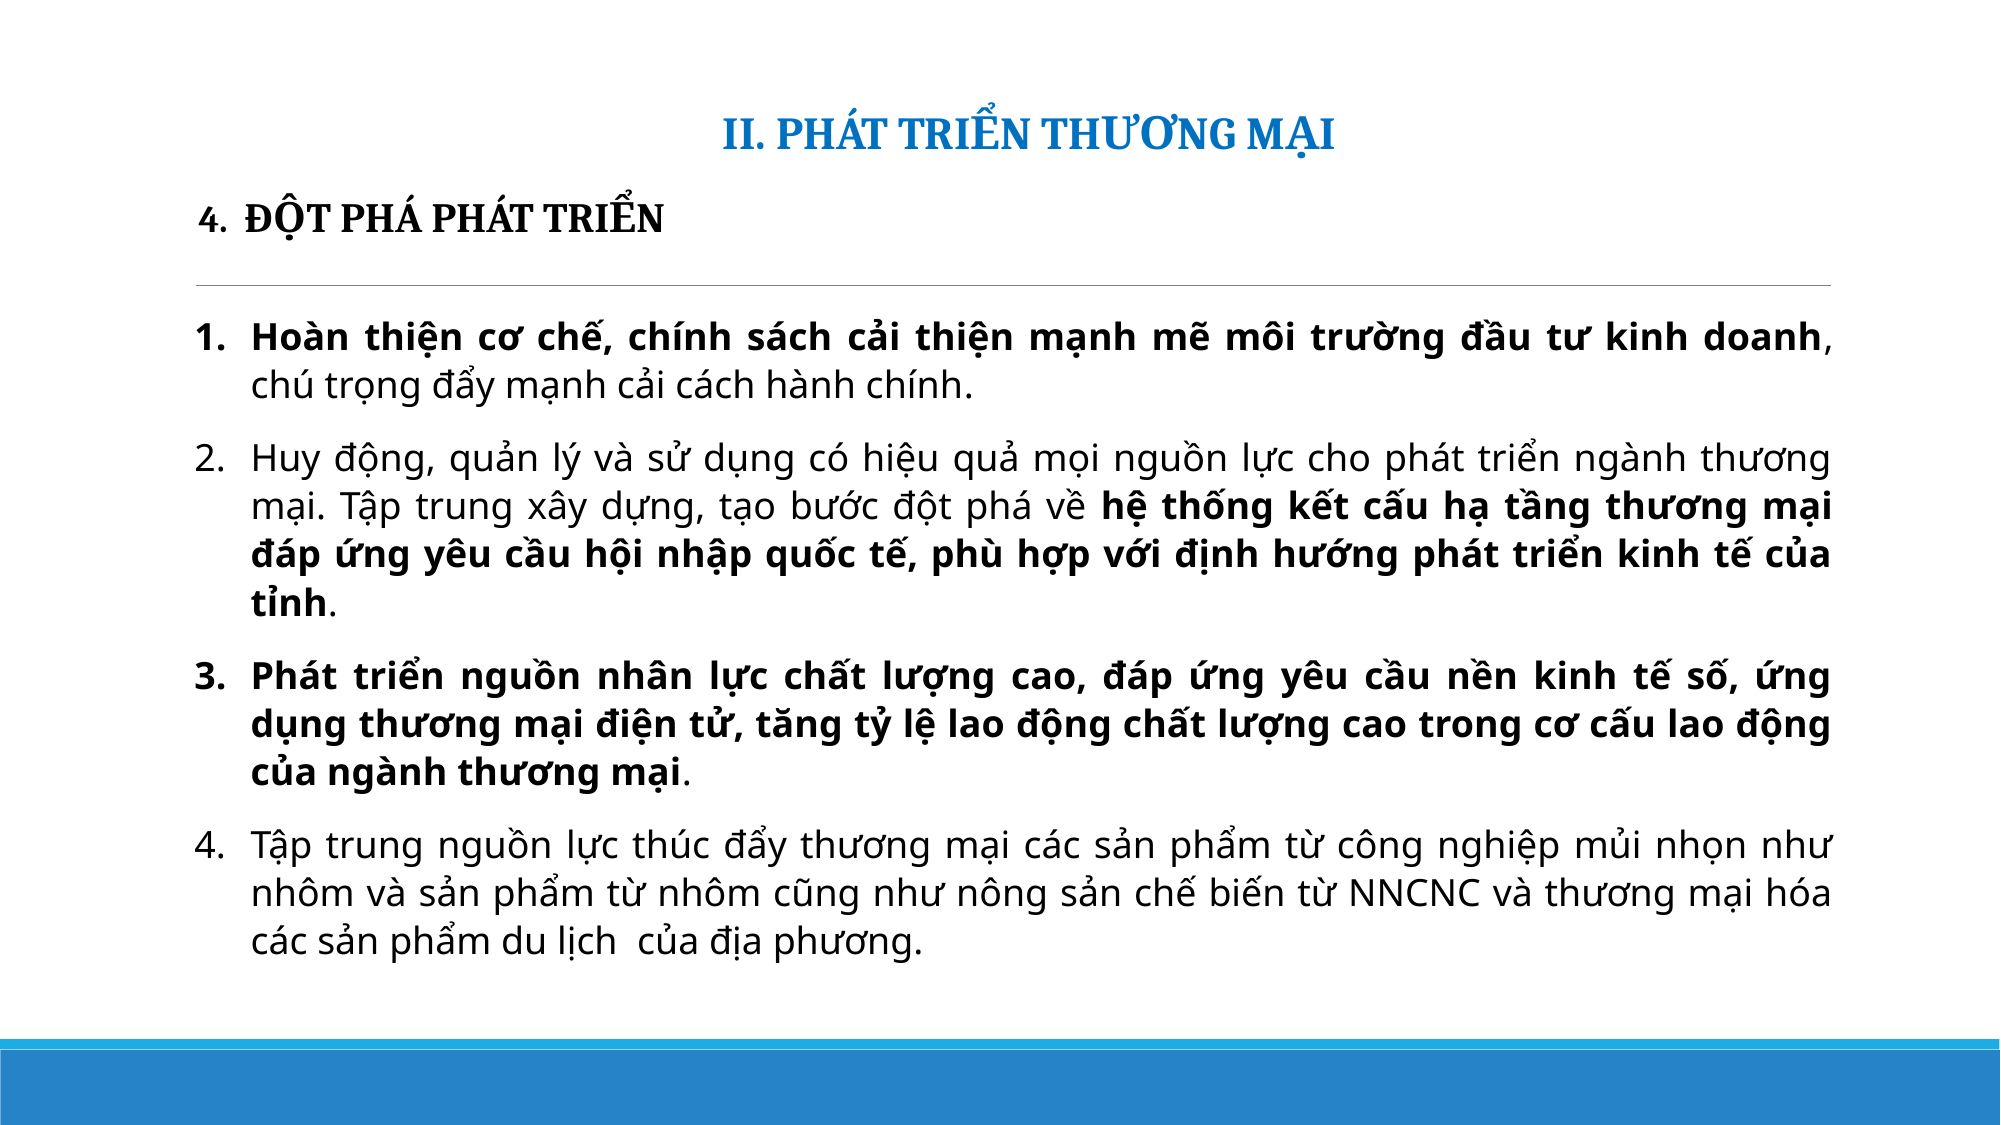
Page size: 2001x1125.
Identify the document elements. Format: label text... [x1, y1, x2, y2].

text_box 4. ĐỘT PHÁ PHÁT TRIỂN [183, 183, 681, 249]
text_box II. PHÁT TRIỂN THƯƠNG MẠI [707, 96, 1352, 167]
text_box Hoàn thiện cơ chế, chính sách cải thiện mạnh mẽ môi trường đầu tư kinh doanh, chú trọng đẩy mạnh cải cách hành chính. Huy động, quản lý và sử dụng có hiệu quả mọi nguồn lực cho phát triển ngành thương mại. Tập trung xây dựng, tạo bước đột phá về hệ thống kết cấu hạ tầng thương mại đáp ứng yêu cầu hội nhập quốc tế, phù hợp với định hướng phát triển kinh tế của tỉnh. Phát triển nguồn nhân lực chất lượng cao, đáp ứng yêu cầu nền kinh tế số, ứng dụng thương mại điện tử, tăng tỷ lệ lao động chất lượng cao trong cơ cấu lao động của ngành thương mại. Tập trung nguồn lực thúc đẩy thương mại các sản phẩm từ công nghiệp mủi nhọn như nhôm và sản phẩm từ nhôm cũng như nông sản chế biến từ NNCNC và thương mại hóa các sản phẩm du lịch của địa phương. [179, 302, 1849, 970]
